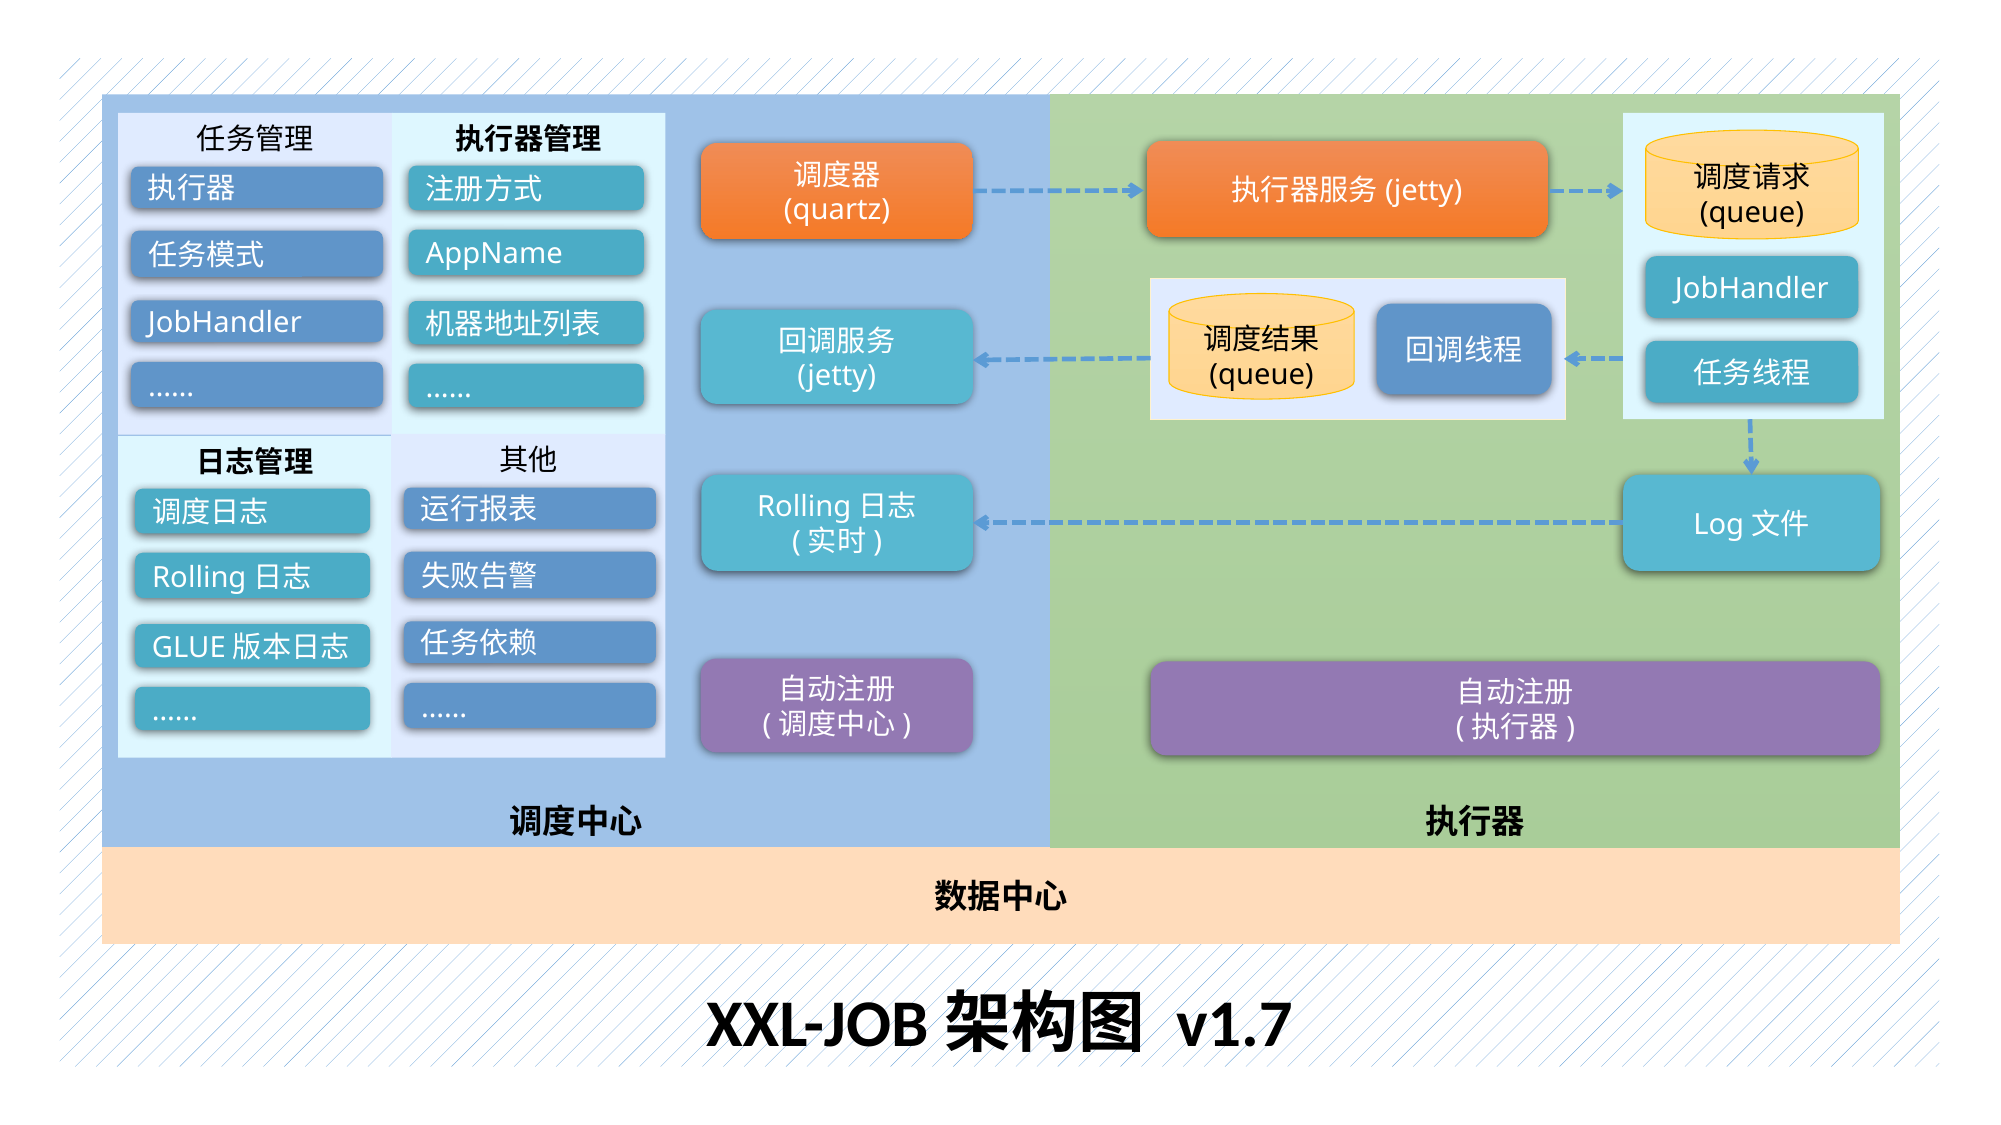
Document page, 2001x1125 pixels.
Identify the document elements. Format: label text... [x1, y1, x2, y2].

text_box 调度日志 [135, 488, 371, 534]
text_box JobHandler [131, 300, 384, 343]
text_box 调度结果 (queue) [1168, 292, 1355, 400]
text_box 运行报表 [403, 487, 656, 529]
text_box 回调服务 (jetty) [700, 309, 973, 404]
text_box [1150, 278, 1566, 420]
text_box 任务依赖 [403, 621, 656, 664]
text_box 调度请求 (queue) [1645, 129, 1859, 240]
text_box 任务模式 [131, 230, 384, 277]
text_box 执行器服务(jetty) [1146, 140, 1548, 237]
text_box …… [135, 686, 371, 731]
text_box 任务管理 [118, 112, 391, 435]
text_box 执行器 [1049, 94, 1900, 848]
text_box Rolling日志 [135, 552, 371, 598]
text_box 机器地址列表 [408, 301, 644, 345]
text_box …… [403, 682, 656, 728]
text_box 任务线程 [1645, 340, 1859, 403]
text_box AppName [408, 229, 644, 275]
text_box 自动注册 (执行器) [1150, 661, 1881, 756]
text_box 数据中心 [102, 847, 1900, 944]
text_box 回调线程 [1376, 303, 1552, 395]
text_box JobHandler [1645, 256, 1859, 318]
text_box [1623, 112, 1884, 420]
text_box 执行器管理 [391, 112, 666, 433]
text_box …… [131, 361, 384, 407]
text_box 日志管理 [118, 435, 391, 758]
text_box 执行器 [131, 166, 384, 208]
text_box 失败告警 [403, 551, 656, 598]
text_box GLUE版本日志 [135, 624, 371, 668]
text_box Log文件 [1623, 474, 1881, 571]
text_box 调度器 (quartz) [701, 142, 973, 240]
text_box Rolling日志 (实时) [701, 474, 973, 571]
text_box 自动注册 (调度中心) [700, 658, 973, 753]
text_box XXL-JOB架构图 v1.7 [59, 57, 1940, 1068]
text_box 注册方式 [408, 165, 644, 211]
text_box 调度中心 [101, 93, 1051, 849]
text_box 其他 [391, 433, 666, 758]
text_box …… [408, 363, 644, 408]
